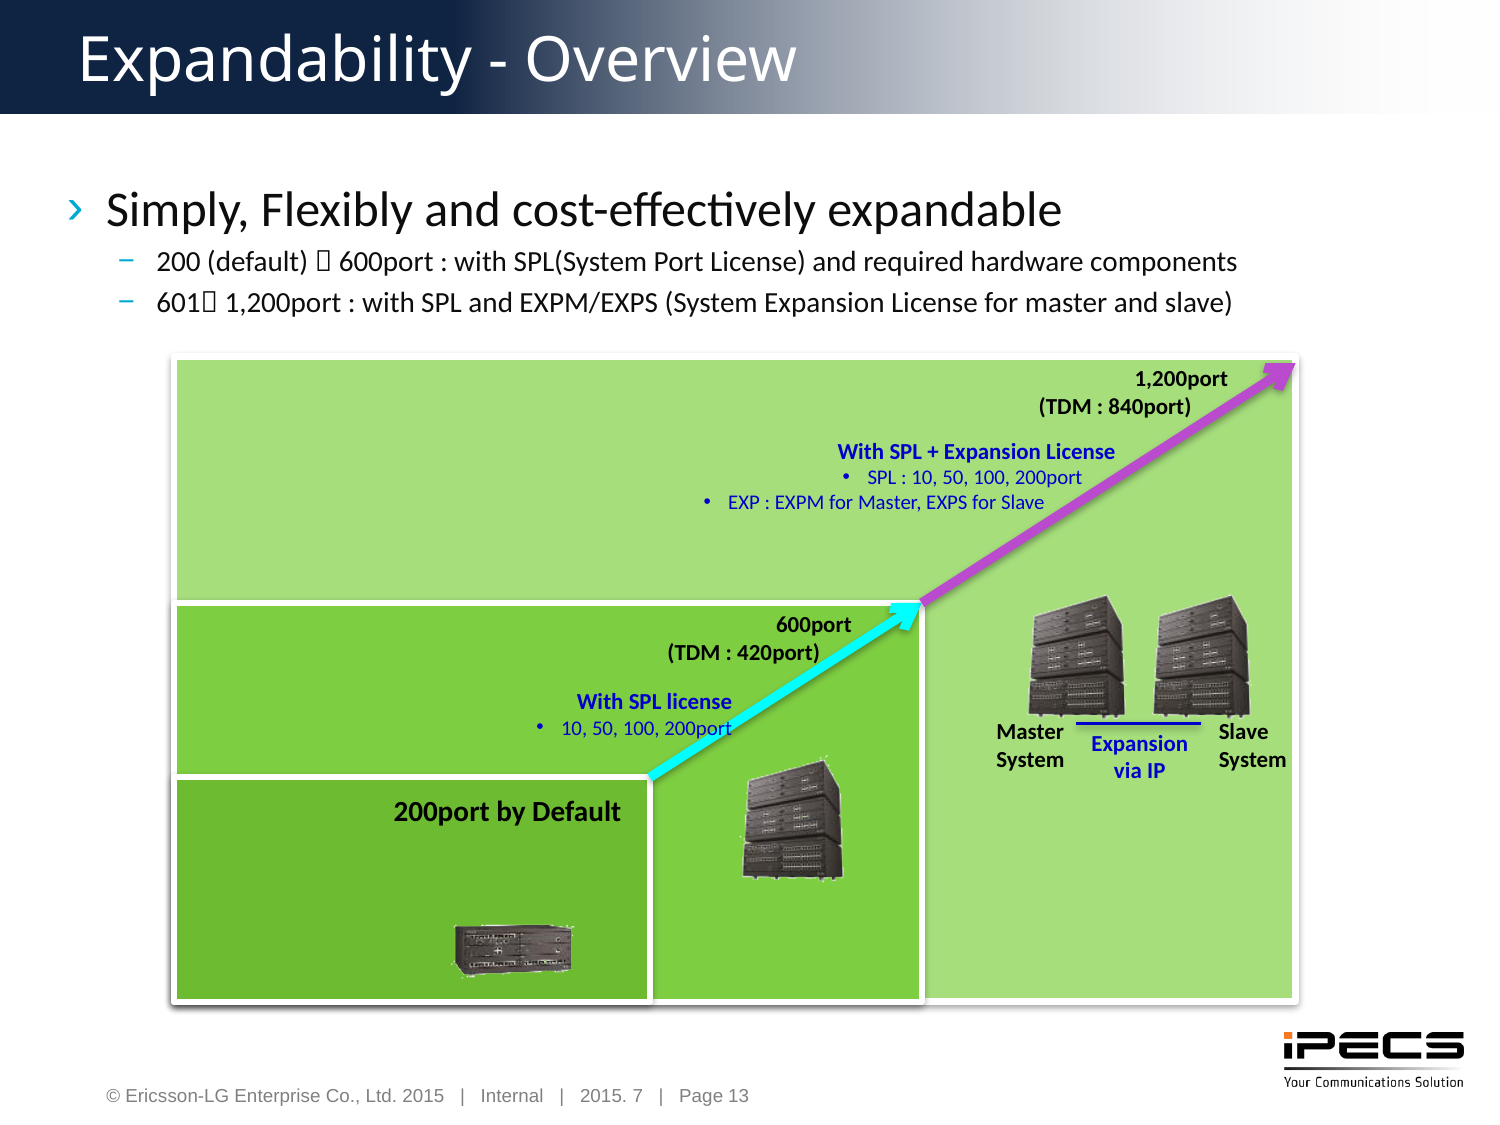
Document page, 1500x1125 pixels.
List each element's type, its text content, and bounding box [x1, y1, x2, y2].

picture [450, 920, 578, 981]
picture [736, 755, 849, 886]
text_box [173, 356, 1296, 1002]
picture [1284, 1032, 1464, 1087]
text_box Simply, Flexibly and cost-effectively expandable 200 (default)  600port : with SPL(System Port License) and required hardware components 601 1,200port : with SPL and EXPM/EXPS (System Expansion License for master and slave) [56, 176, 1452, 357]
list Expandability - Overview [0, 0, 1500, 114]
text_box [1021, 590, 1256, 793]
